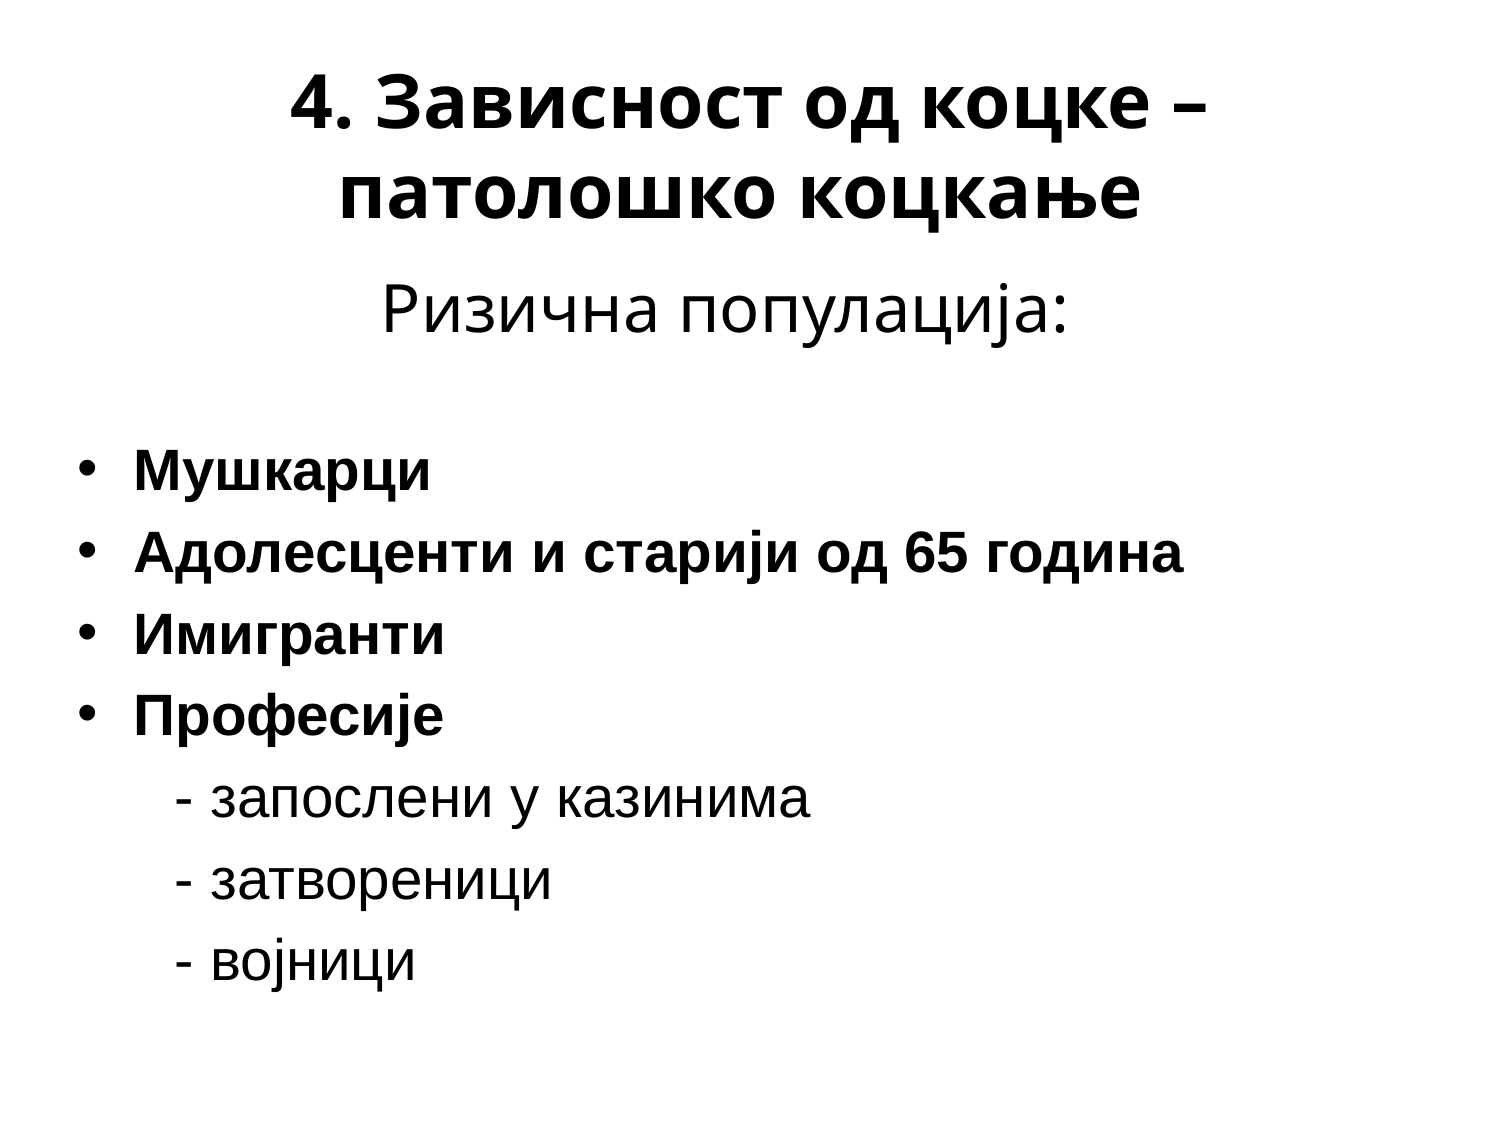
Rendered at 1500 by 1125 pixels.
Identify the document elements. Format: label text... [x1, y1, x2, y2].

title Ризична популација: [49, 212, 1401, 401]
list Мушкарци Адолесценти и старији од 65 година Имигранти Професије - запослени у казинима - затвореници - војници [62, 424, 1413, 1076]
text_box 4. Зависност од коцке – патолошко коцкање [74, 50, 1425, 238]
